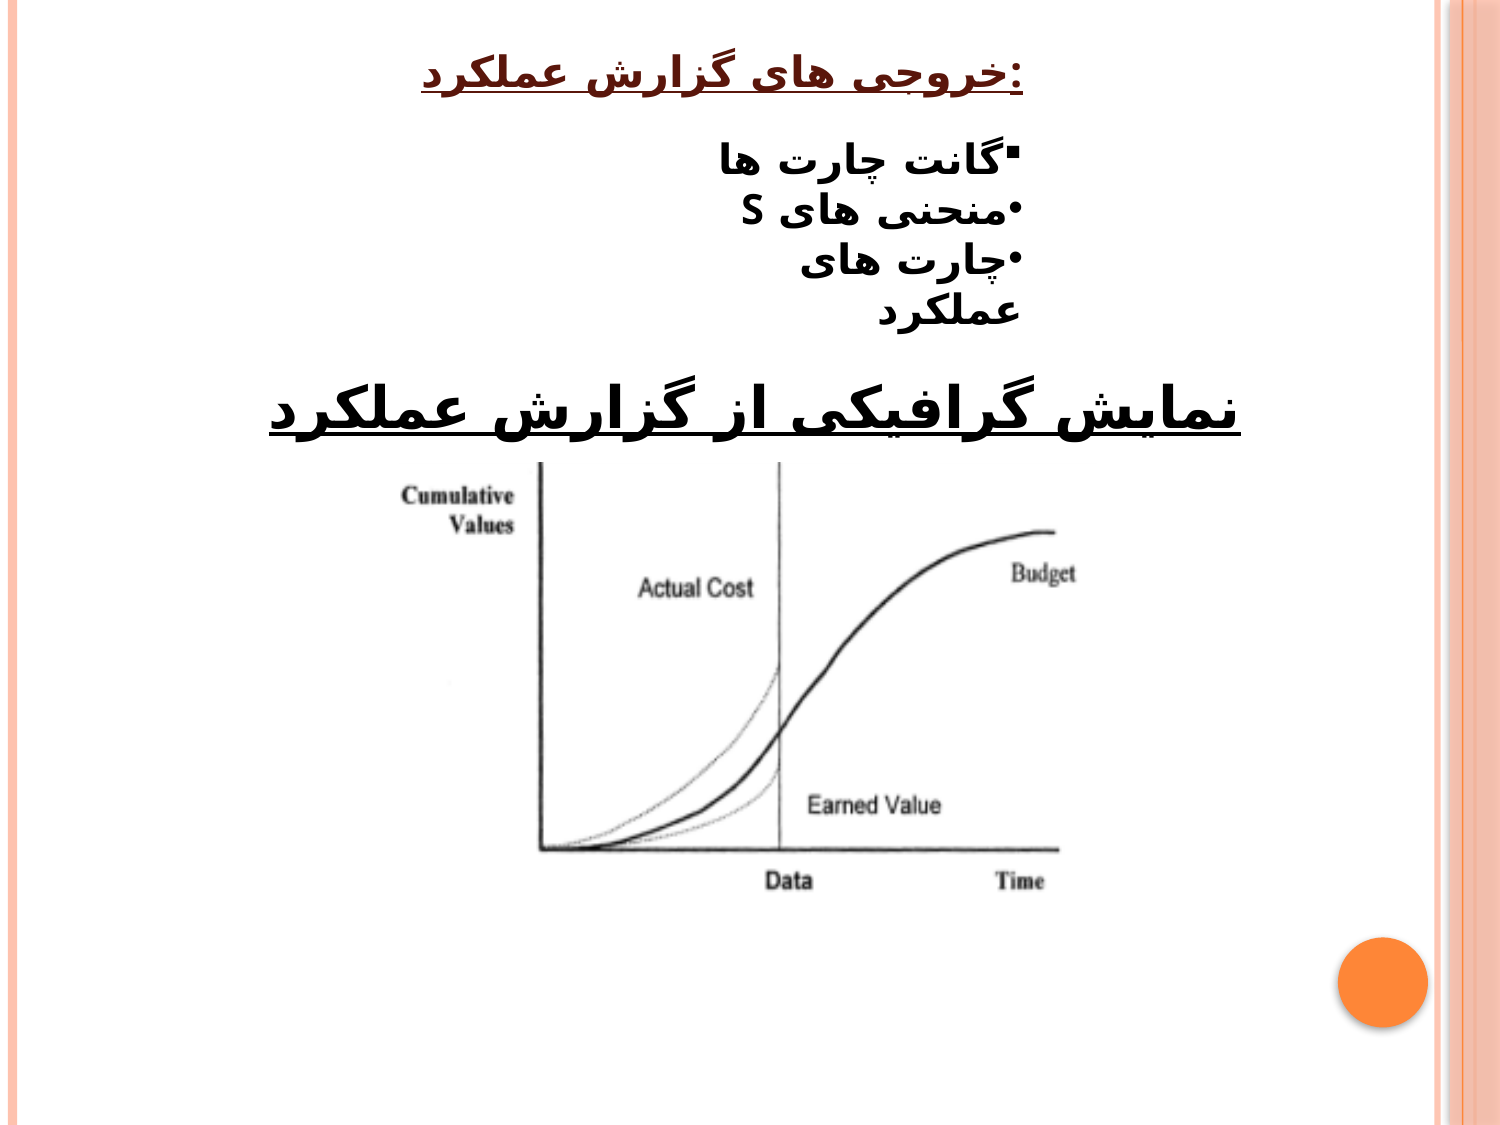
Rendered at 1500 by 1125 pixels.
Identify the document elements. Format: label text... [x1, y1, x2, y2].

title خروجی های گزارش عملکرد: [399, 37, 1038, 168]
text_box گانت چارت ها منحنی های S چارت های عملکرد [687, 125, 1038, 362]
text_box نمایش گرافیکی از گزارش عملکرد [253, 362, 1256, 448]
picture [399, 461, 1098, 901]
